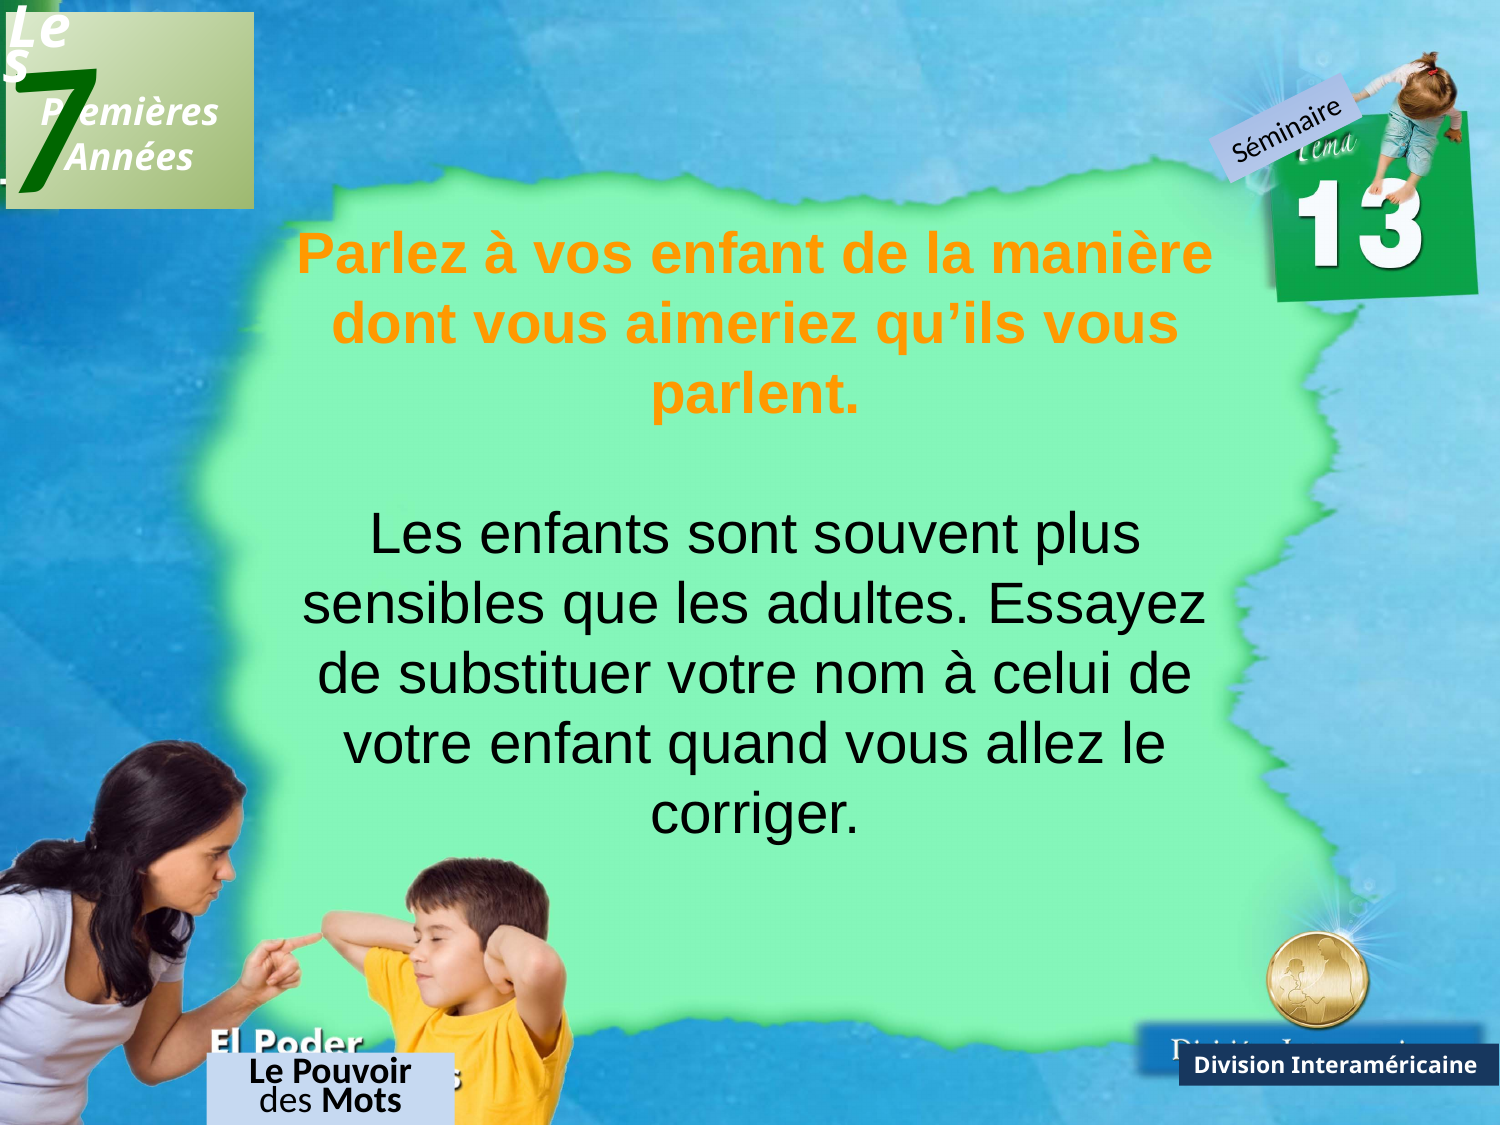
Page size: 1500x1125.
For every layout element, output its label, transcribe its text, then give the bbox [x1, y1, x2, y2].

text_box Le Pouvoir des Mots [206, 1052, 455, 1125]
text_box Séminaire [1208, 72, 1363, 184]
picture [0, 0, 1500, 1125]
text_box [0, 0, 255, 239]
text_box Parlez à vos enfant de la manière dont vous aimeriez qu’ils vous parlent. Les enfants sont souvent plus sensibles que les adultes. Essayez de substituer votre nom à celui de votre enfant quand vous allez le corriger. [253, 208, 1258, 853]
text_box Division Interaméricaine [1179, 1043, 1499, 1086]
